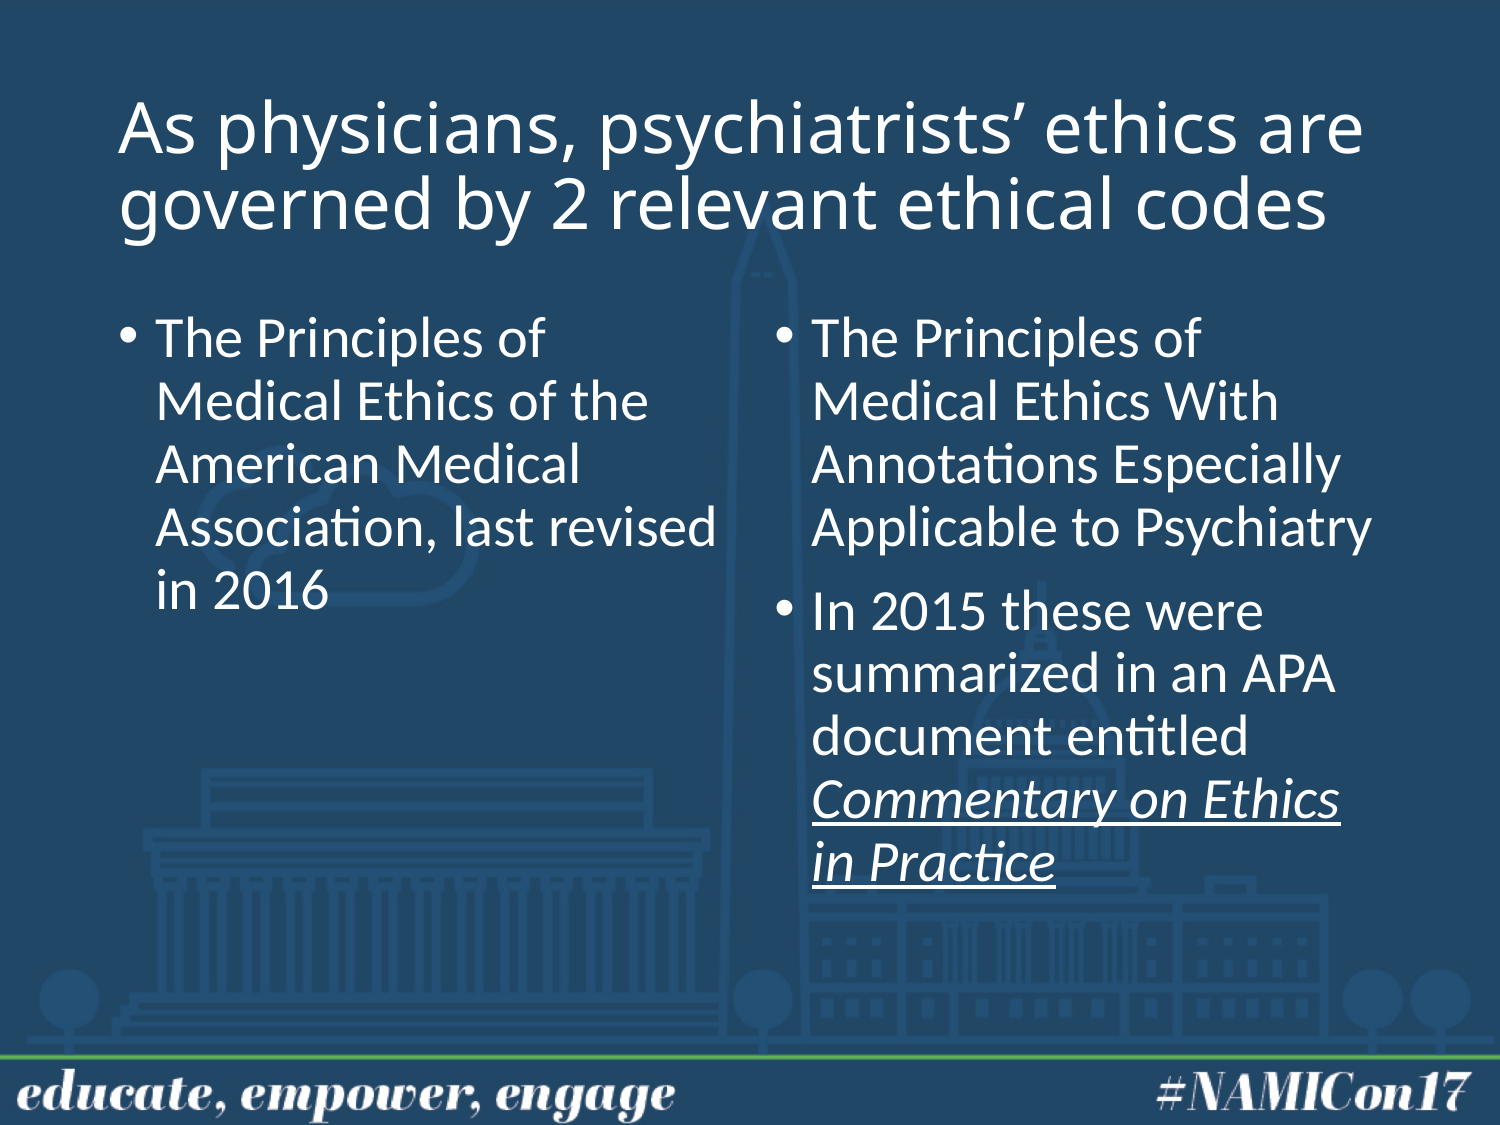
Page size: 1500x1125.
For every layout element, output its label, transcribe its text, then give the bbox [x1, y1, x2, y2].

list The Principles of Medical Ethics of the American Medical Association, last revised in 2016 [103, 299, 741, 1014]
picture [0, 0, 1500, 1125]
list The Principles of Medical Ethics With Annotations Especially Applicable to Psychiatry In 2015 these were summarized in an APA document entitled Commentary on Ethics in Practice [759, 299, 1397, 1014]
title As physicians, psychiatrists’ ethics are governed by 2 relevant ethical codes [103, 59, 1397, 278]
